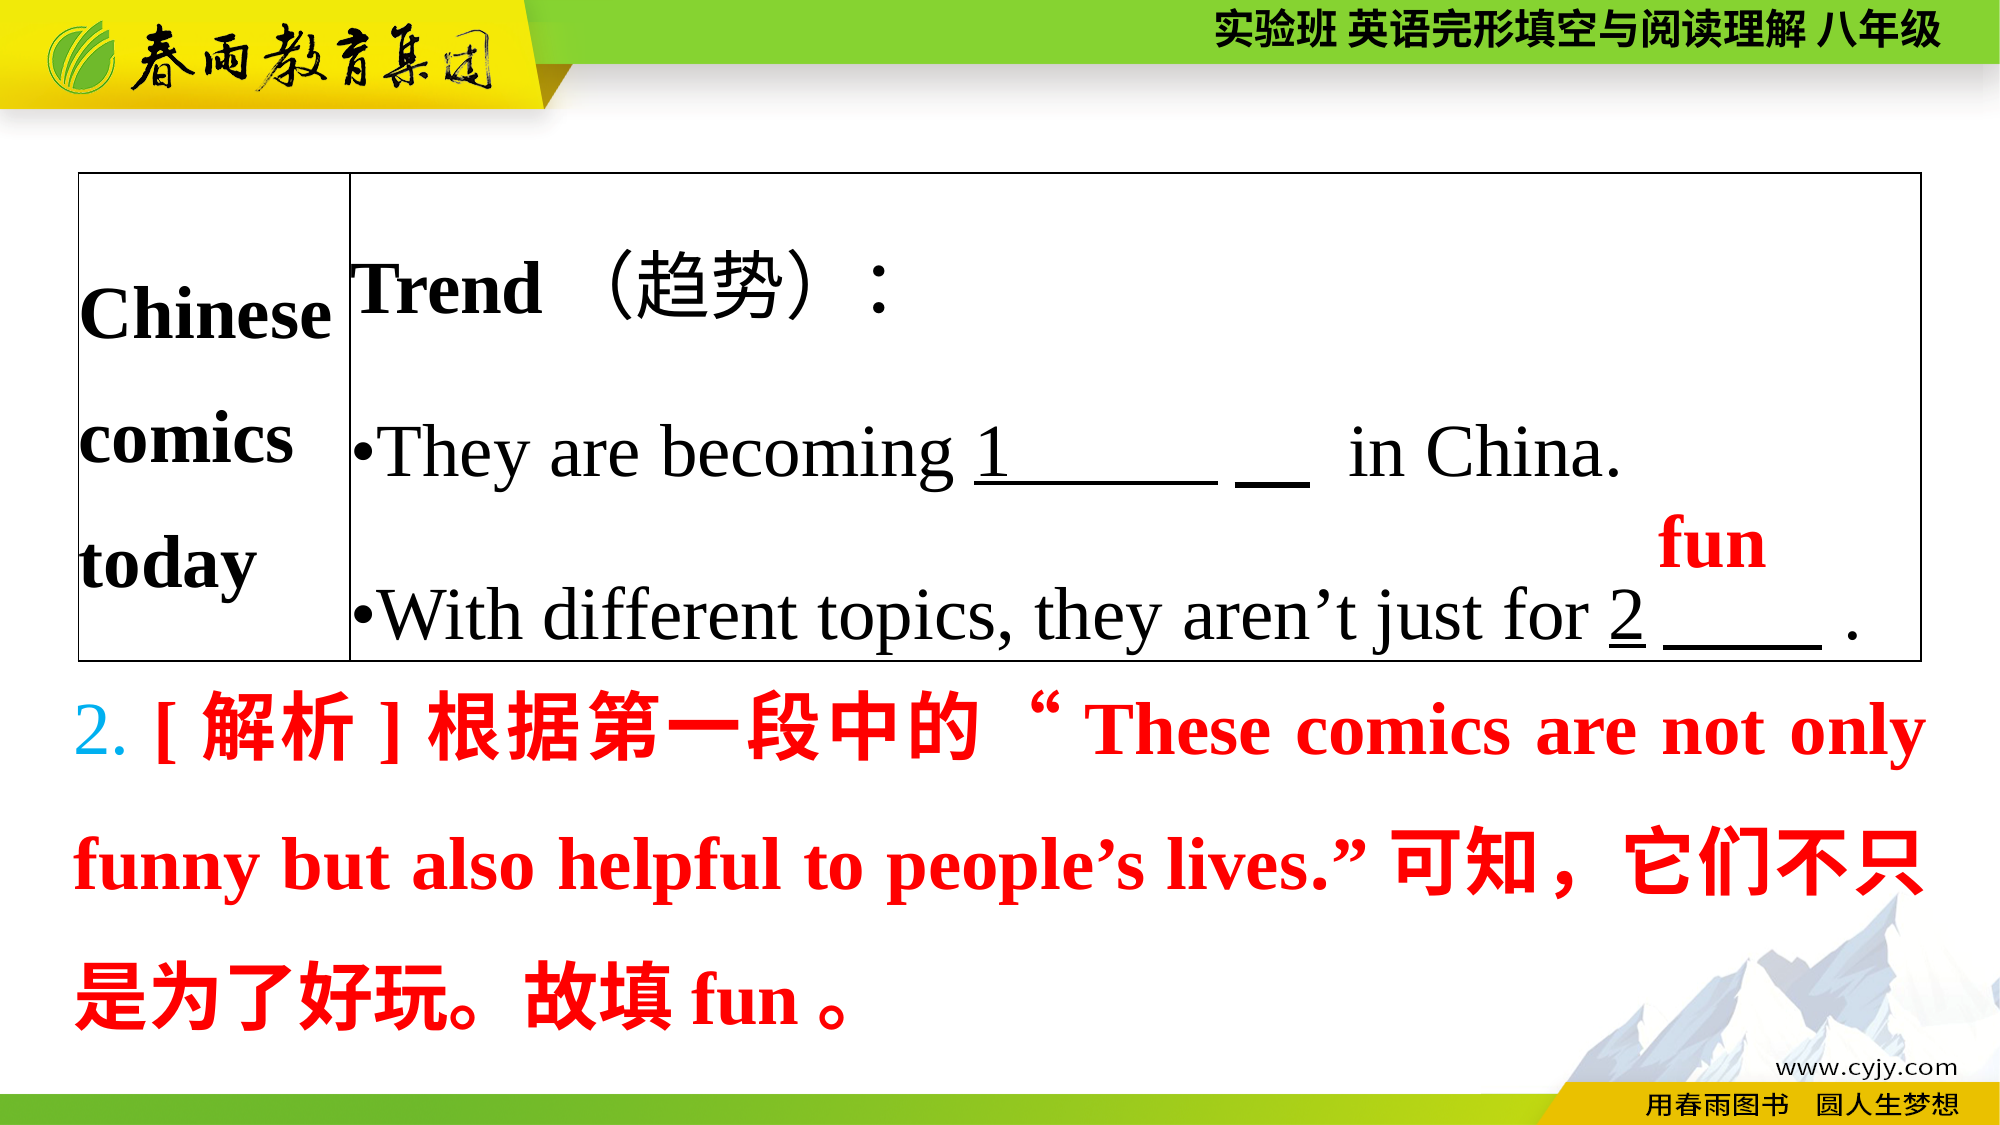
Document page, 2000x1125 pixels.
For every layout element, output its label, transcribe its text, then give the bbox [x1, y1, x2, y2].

picture [0, 0, 2000, 1125]
text_box 2. [解析]根据第一段中的“These comics are not only funny but also helpful to people’s lives.”可知，它们不只是为了好玩。故填fun。 [58, 627, 1943, 1048]
table_header Trend（趋势）： •They are becoming 1 in China. •With different topics, they aren’t just for 2 . [351, 174, 1920, 627]
table_header Chinese comics today [79, 174, 349, 627]
text_box fun [1644, 484, 1783, 590]
